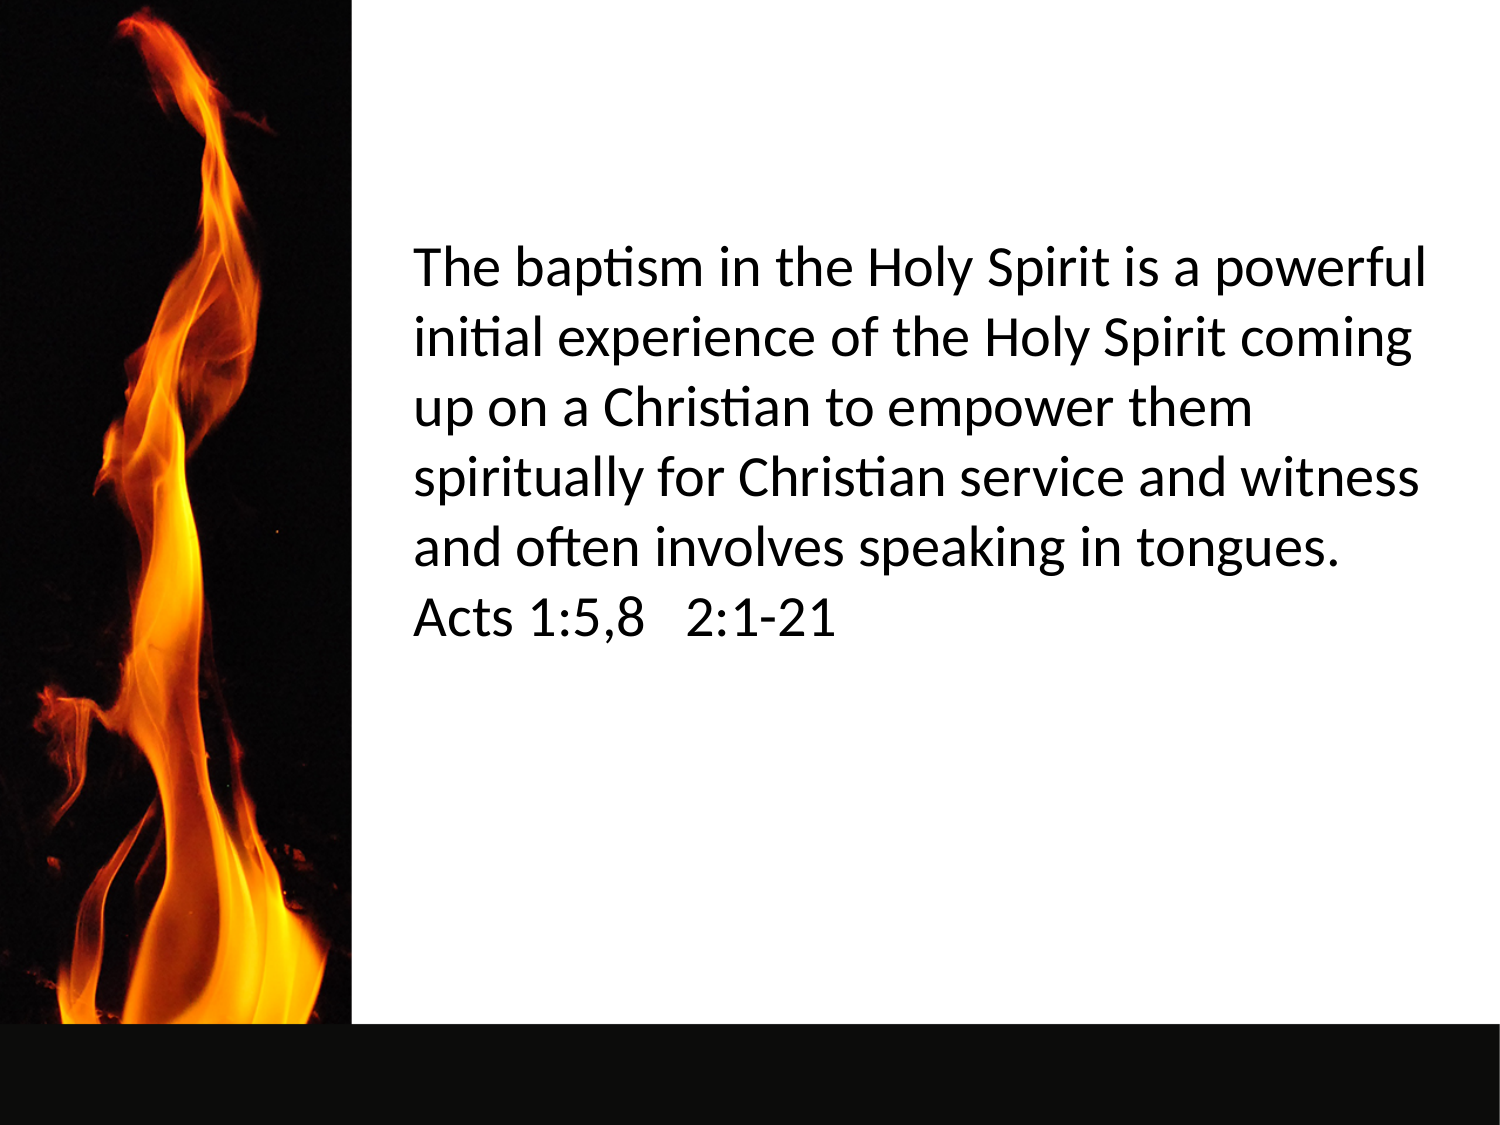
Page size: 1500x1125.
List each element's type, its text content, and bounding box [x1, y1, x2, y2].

text_box The baptism in the Holy Spirit is a powerful initial experience of the Holy Spirit coming up on a Christian to empower them spiritually for Christian service and witness and often involves speaking in tongues. Acts 1:5,8 2:1-21 [398, 220, 1448, 656]
picture [0, 0, 1500, 1125]
